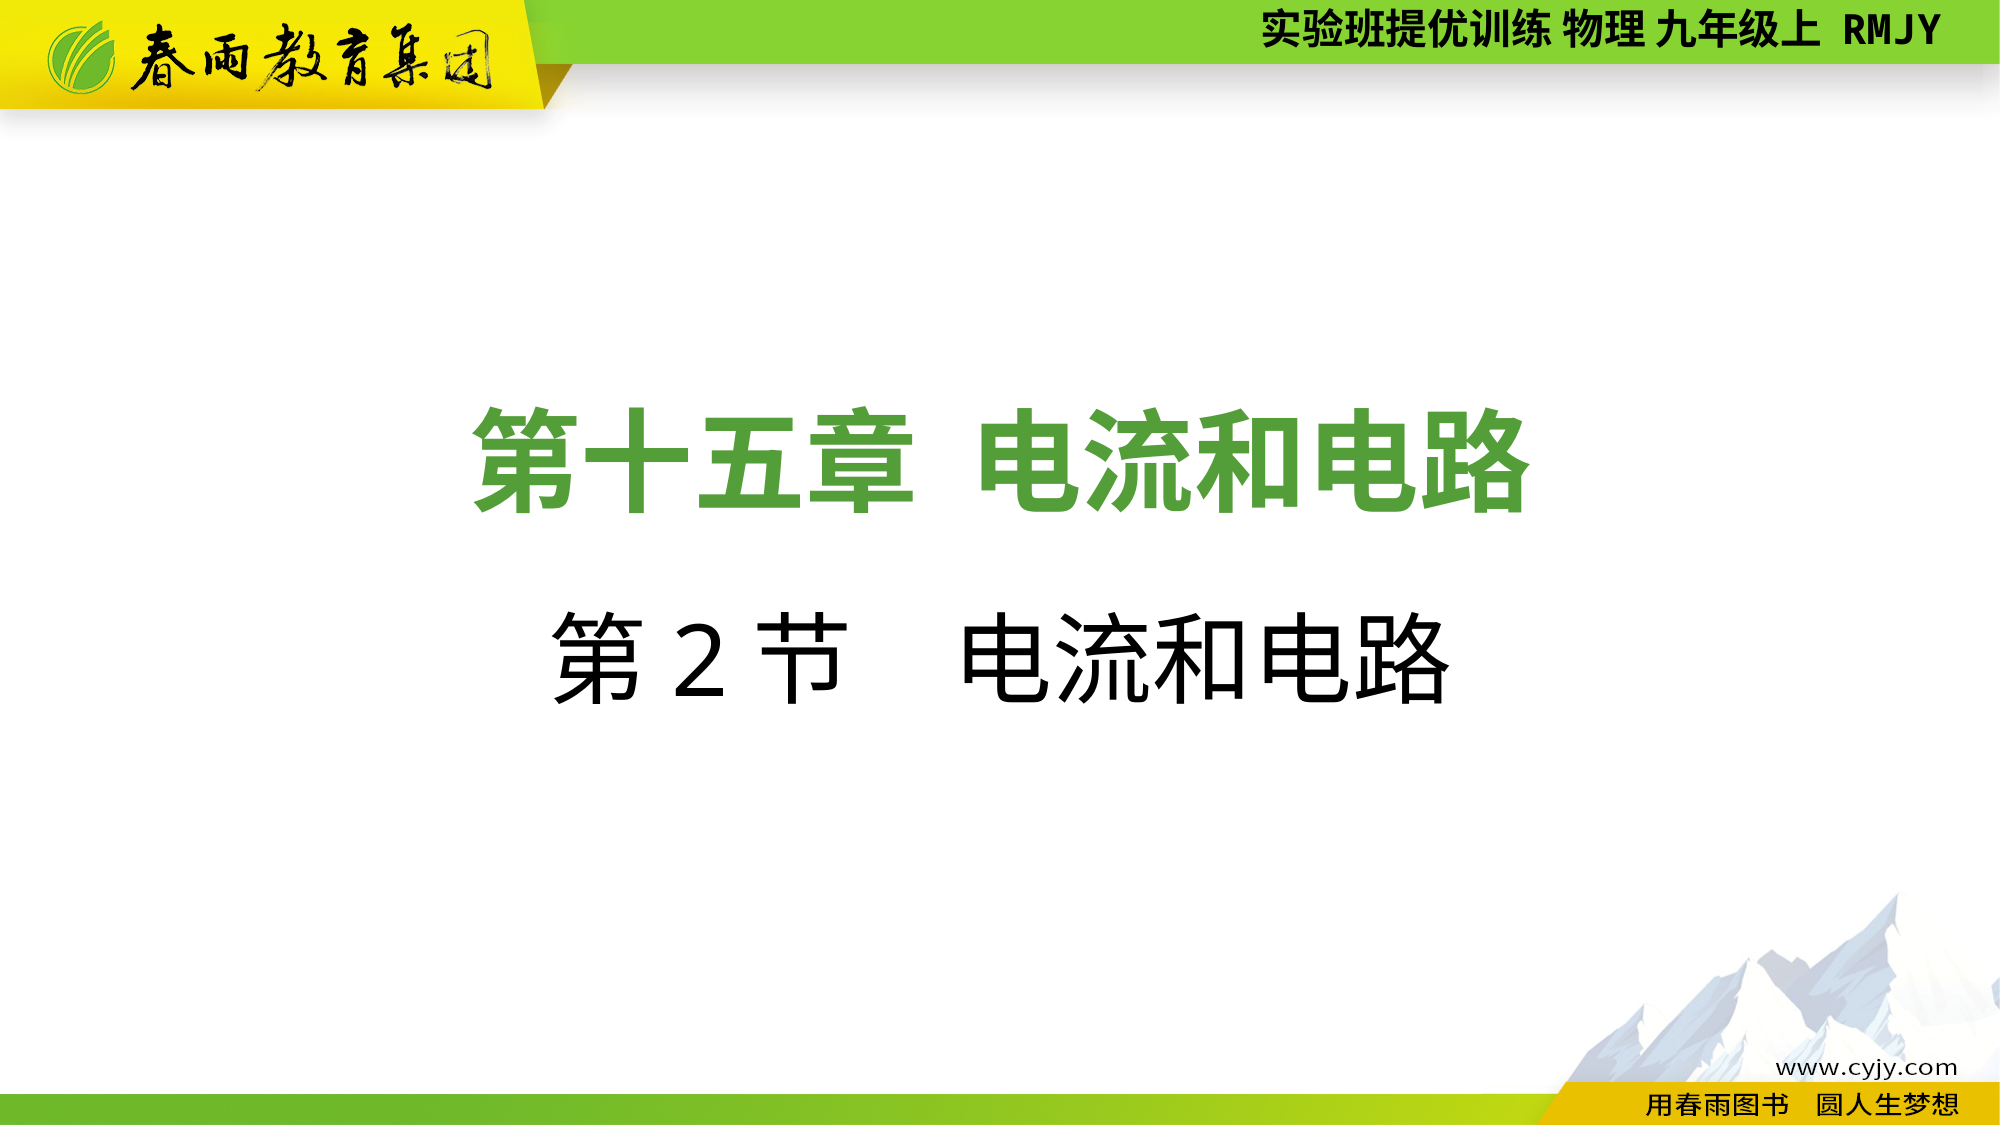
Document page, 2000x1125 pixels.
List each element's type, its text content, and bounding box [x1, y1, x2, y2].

text_box 第2节 电流和电路 [54, 528, 1946, 724]
text_box 第十五章 电流和电路 [54, 316, 1946, 528]
picture [0, 0, 2000, 1125]
